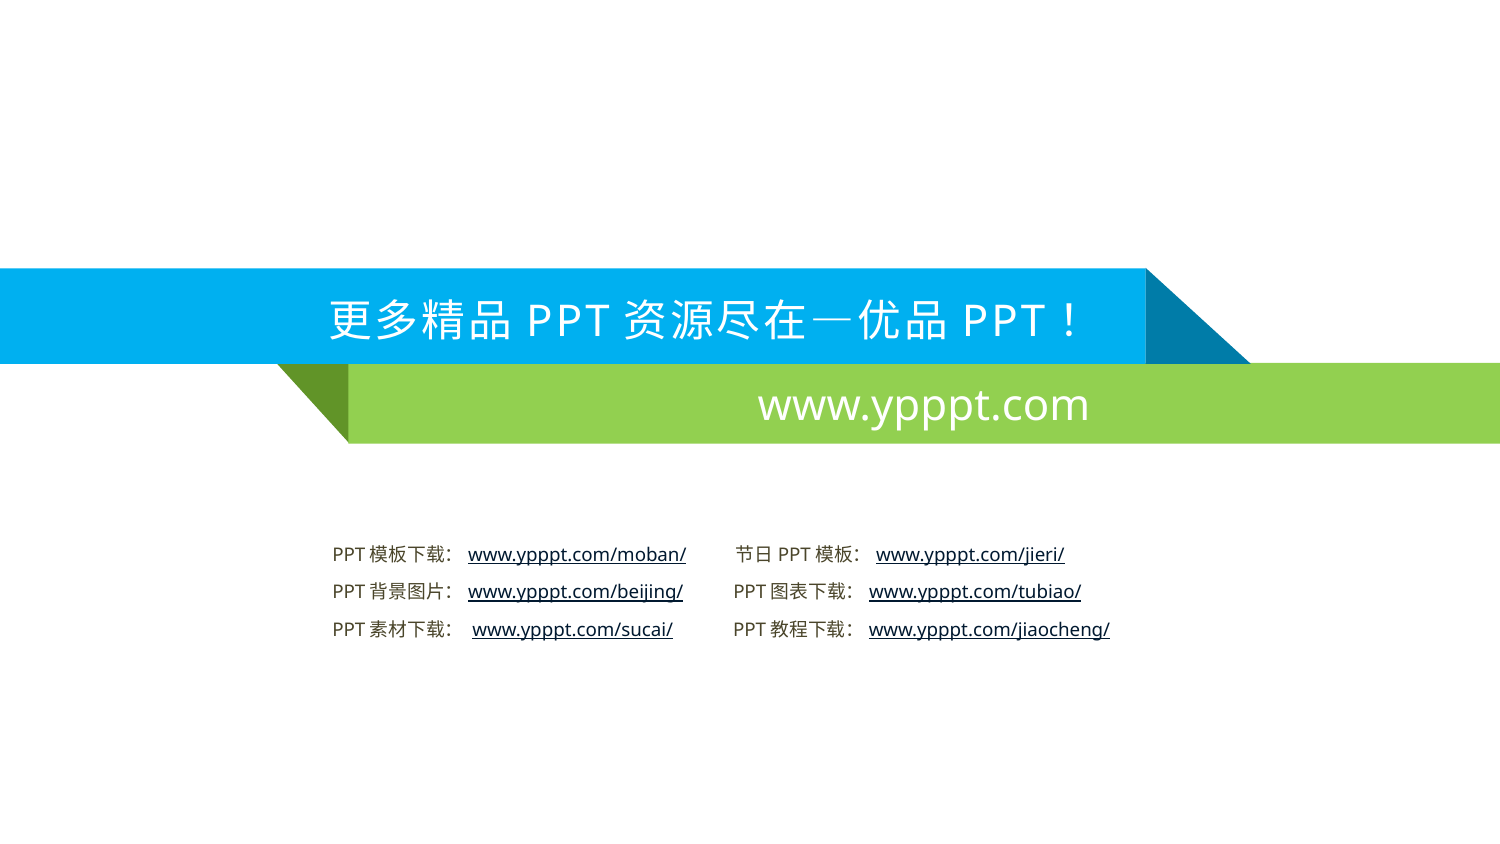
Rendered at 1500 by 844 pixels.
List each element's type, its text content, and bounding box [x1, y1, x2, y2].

text_box [1144, 265, 1254, 365]
text_box PPT模板下载：www.ypppt.com/moban/ 节日PPT模板：www.ypppt.com/jieri/ PPT背景图片：www.ypppt.com/beijing/ PPT图表下载：www.ypppt.com/tubiao/ PPT素材下载： www.ypppt.com/sucai/ PPT教程下载：www.ypppt.com/jiaocheng/ [317, 482, 1168, 691]
text_box www.ypppt.com [347, 362, 1500, 445]
text_box [276, 365, 347, 443]
text_box 更多精品PPT资源尽在—优品PPT！ [0, 267, 1144, 365]
